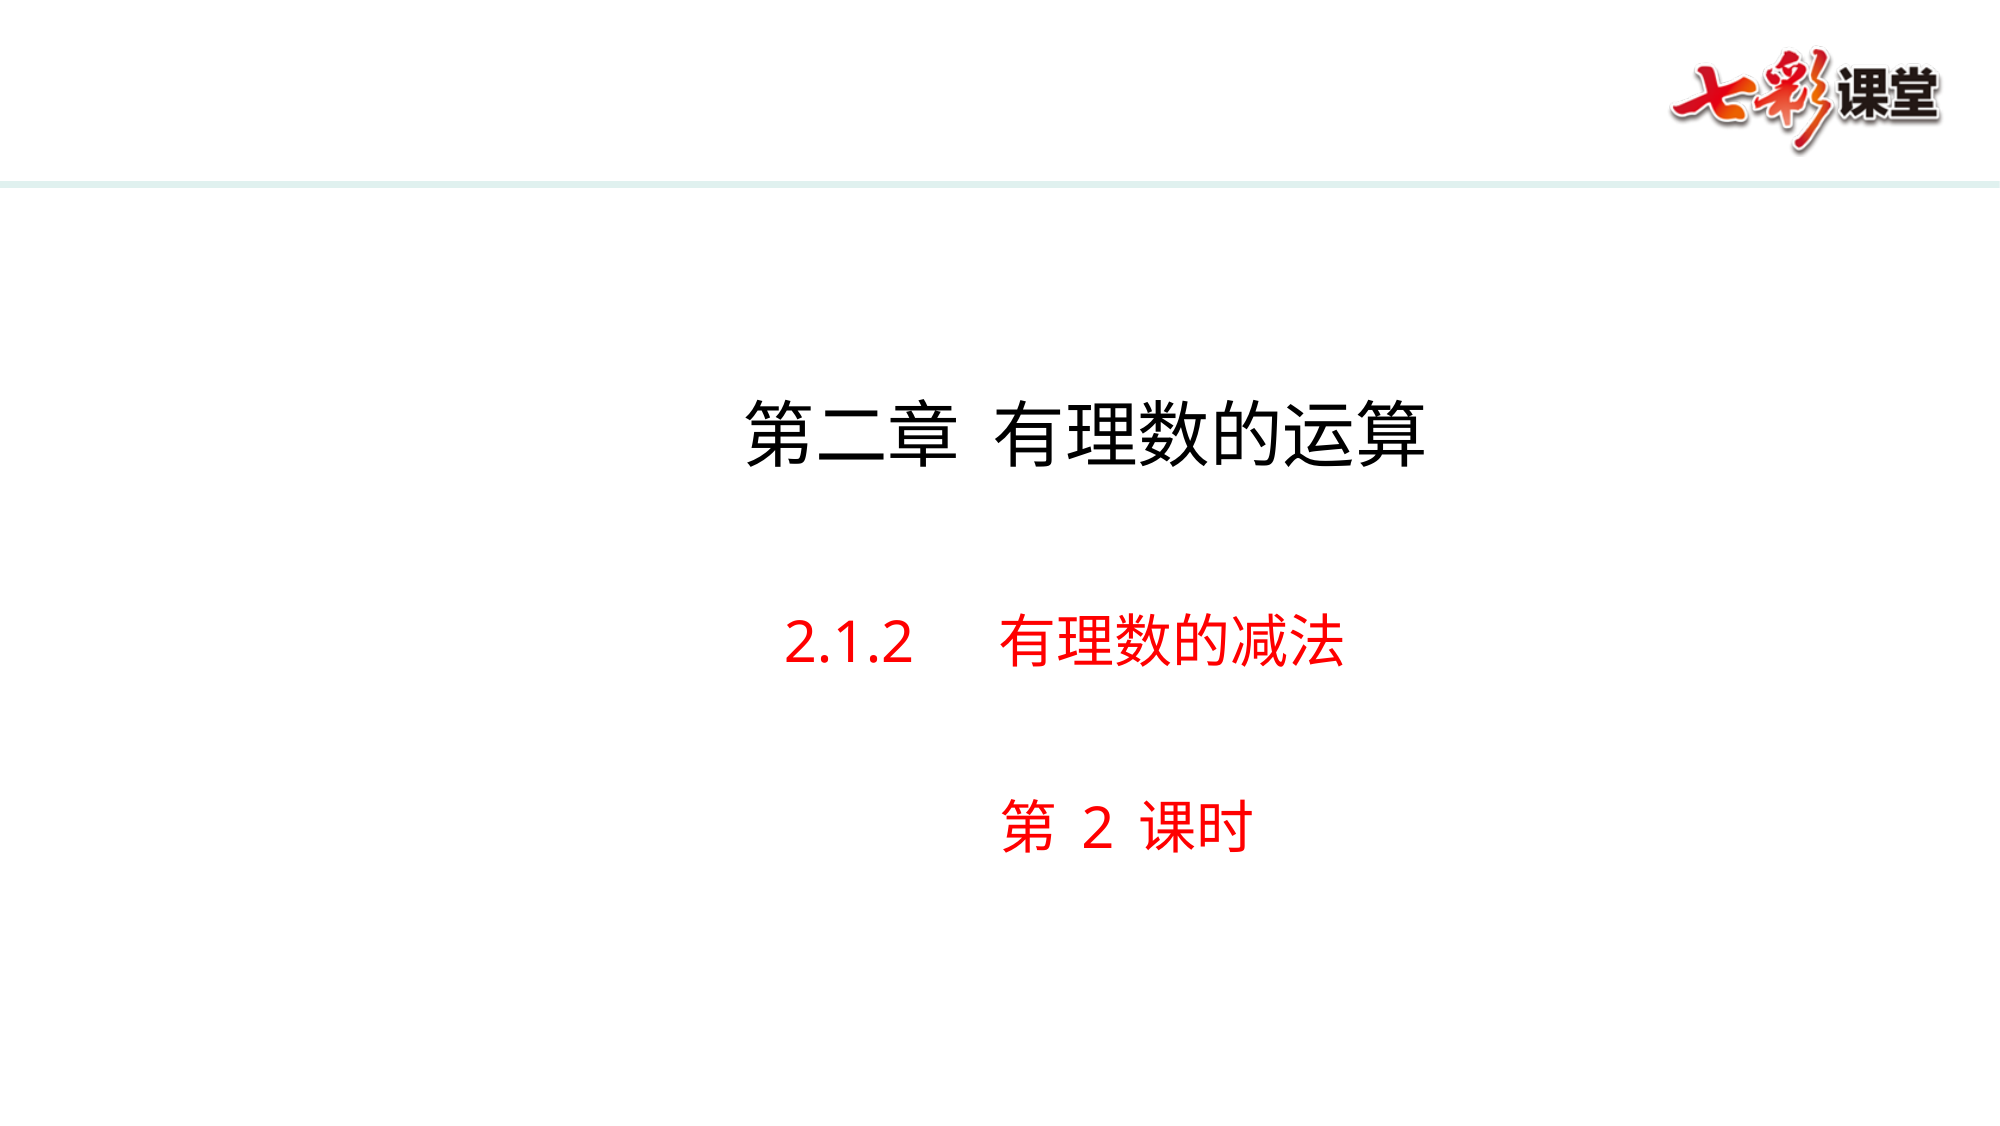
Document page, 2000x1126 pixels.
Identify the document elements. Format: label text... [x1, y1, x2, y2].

text_box 第二章 有理数的运算 [432, 295, 1737, 486]
text_box 2.1.2 有理数的减法 第2课时 [377, 527, 1723, 871]
picture [1666, 42, 1948, 157]
